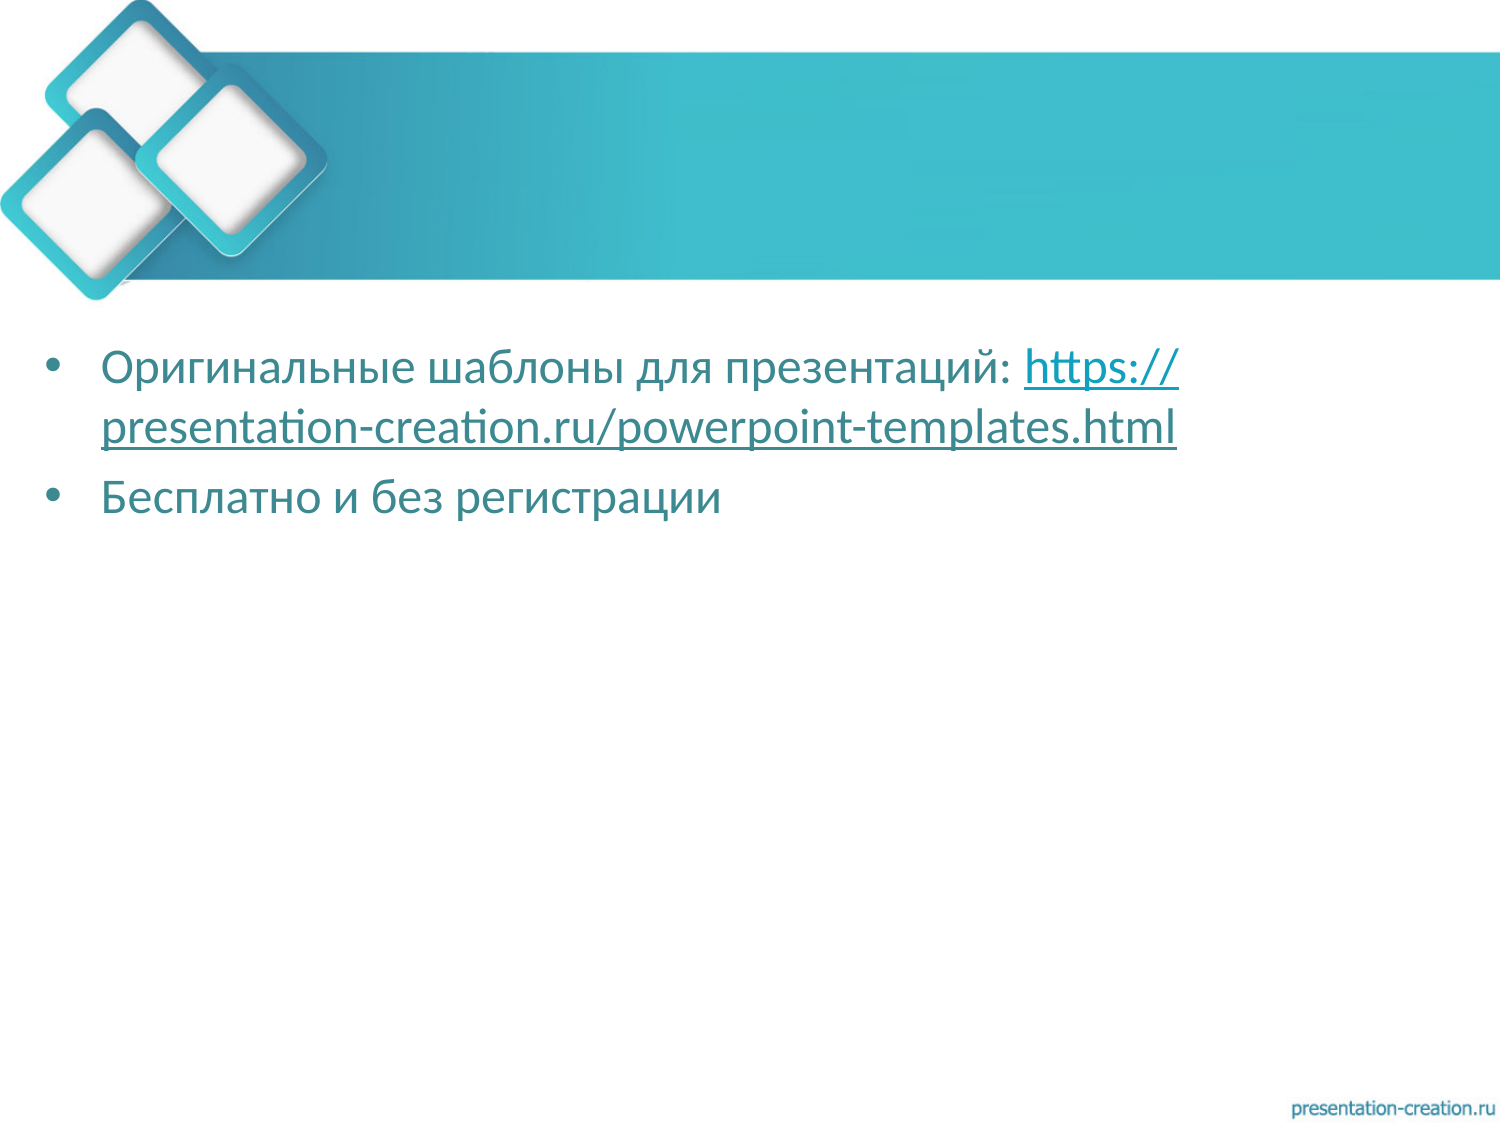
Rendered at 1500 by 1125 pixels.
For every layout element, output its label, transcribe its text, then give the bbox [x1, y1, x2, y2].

list Оригинальные шаблоны для презентаций: https://presentation-creation.ru/powerpoint-templates.html Бесплатно и без регистрации [29, 326, 1459, 1035]
picture [0, 0, 1500, 1125]
